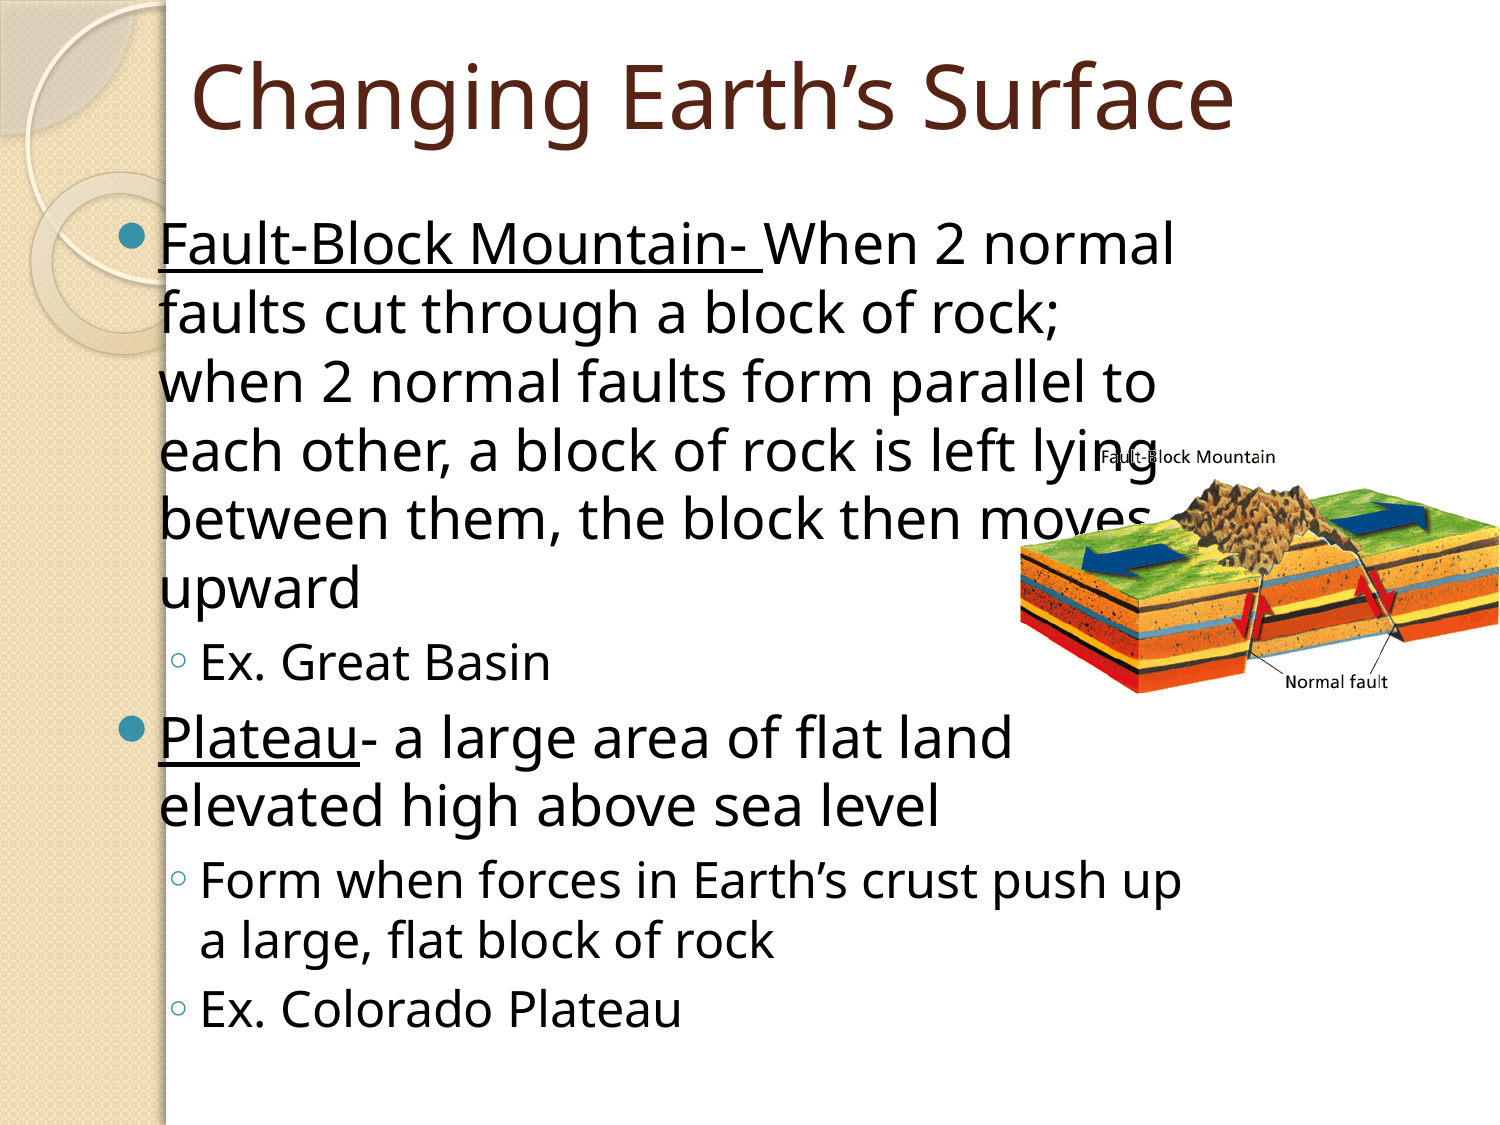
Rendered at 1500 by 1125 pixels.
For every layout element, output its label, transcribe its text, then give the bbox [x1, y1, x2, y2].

title Changing Earth’s Surface [174, 0, 1405, 188]
picture [1018, 449, 1500, 694]
list Fault-Block Mountain- When 2 normal faults cut through a block of rock; when 2 normal faults form parallel to each other, a block of rock is left lying between them, the block then moves upward Ex. Great Basin Plateau- a large area of flat land elevated high above sea level Form when forces in Earth’s crust push up a large, flat block of rock Ex. Colorado Plateau [87, 200, 1213, 1050]
